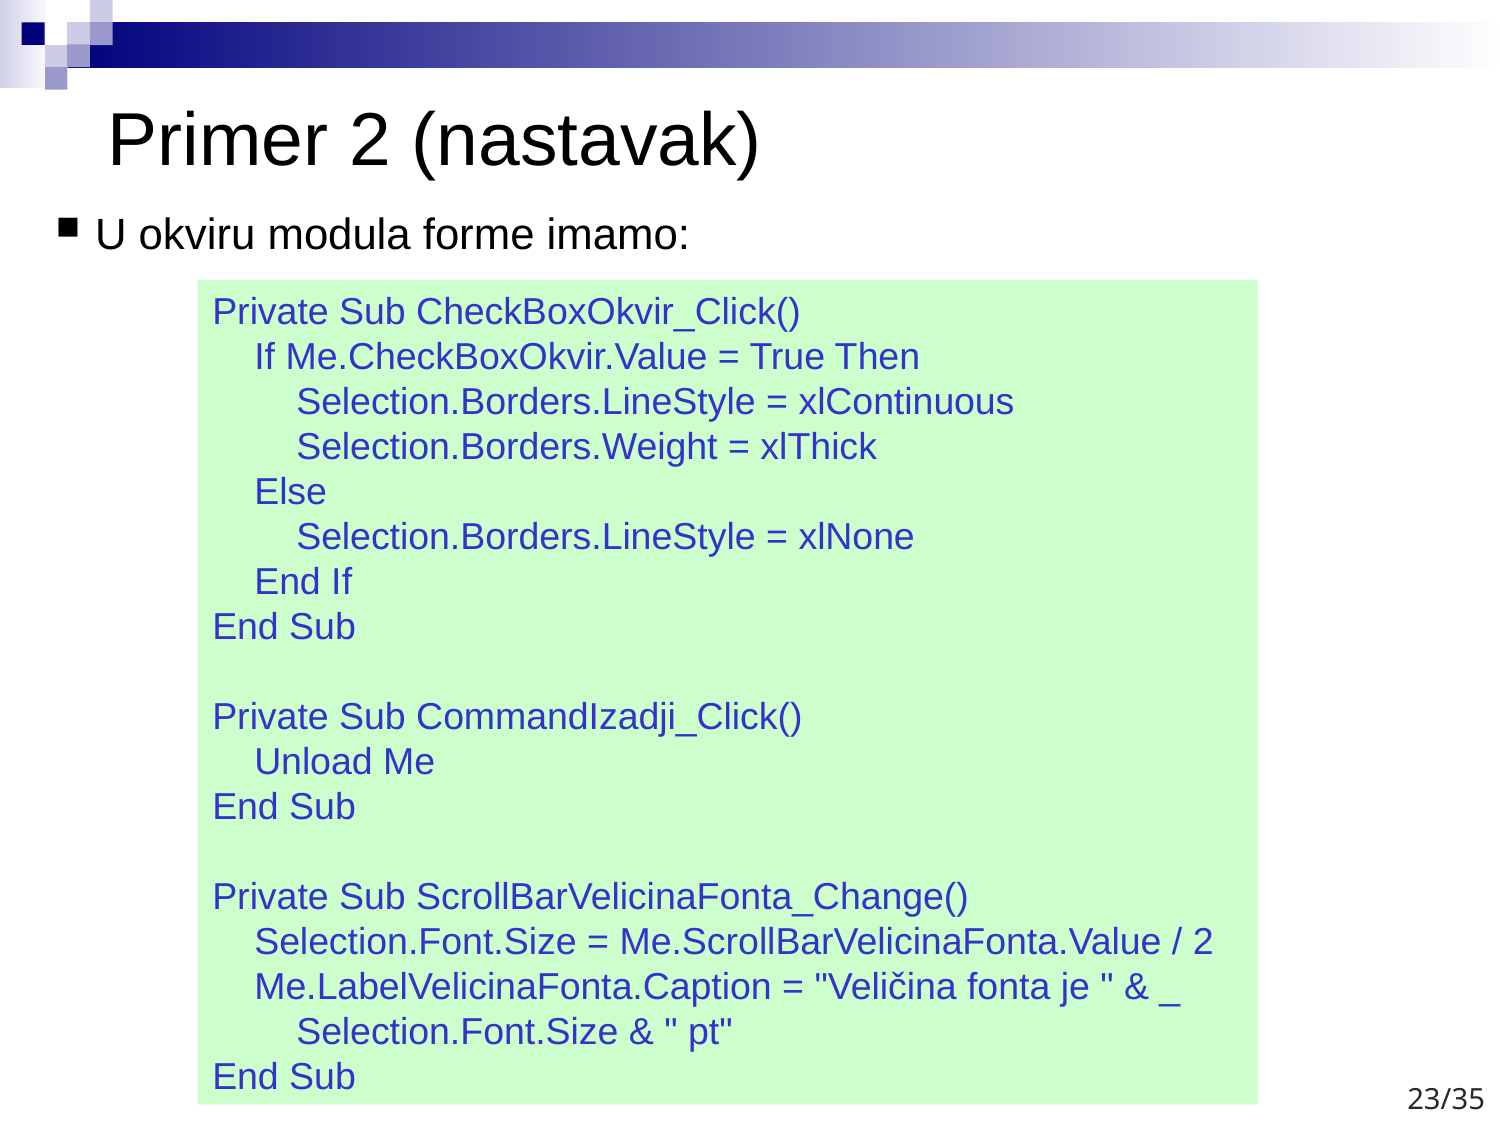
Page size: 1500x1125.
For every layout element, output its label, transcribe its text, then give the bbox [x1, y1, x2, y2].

text_box Private Sub CheckBoxOkvir_Click() If Me.CheckBoxOkvir.Value = True Then Selection.Borders.LineStyle = xlContinuous Selection.Borders.Weight = xlThick Else Selection.Borders.LineStyle = xlNone End If End Sub Private Sub CommandIzadji_Click() Unload Me End Sub Private Sub ScrollBarVelicinaFonta_Change() Selection.Font.Size = Me.ScrollBarVelicinaFonta.Value / 2 Me.LabelVelicinaFonta.Caption = "Veličina fonta je " & _ Selection.Font.Size & " pt" End Sub [197, 279, 1258, 1105]
title Primer 2 (nastavak) [92, 75, 797, 197]
text_box 23/35 [1374, 1072, 1500, 1123]
list U okviru modula forme imamo: [46, 198, 1407, 269]
